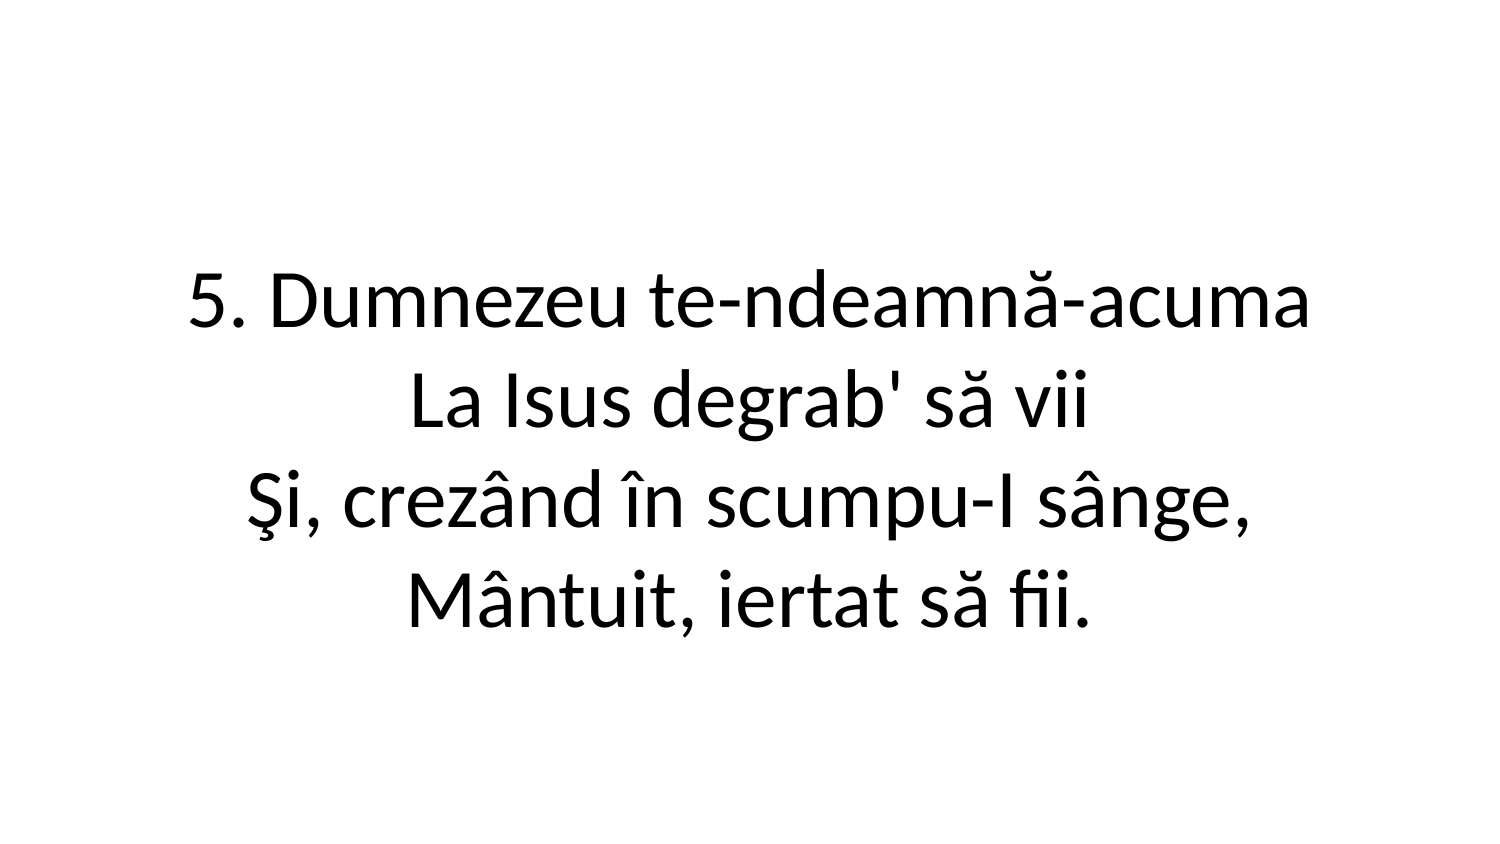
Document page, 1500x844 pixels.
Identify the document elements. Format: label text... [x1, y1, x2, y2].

text_box 5. Dumnezeu te-ndeamnă-acuma La Isus degrab' să vii Şi, crezând în scumpu-I sânge, Mântuit, iertat să fii. [171, 192, 1329, 652]
